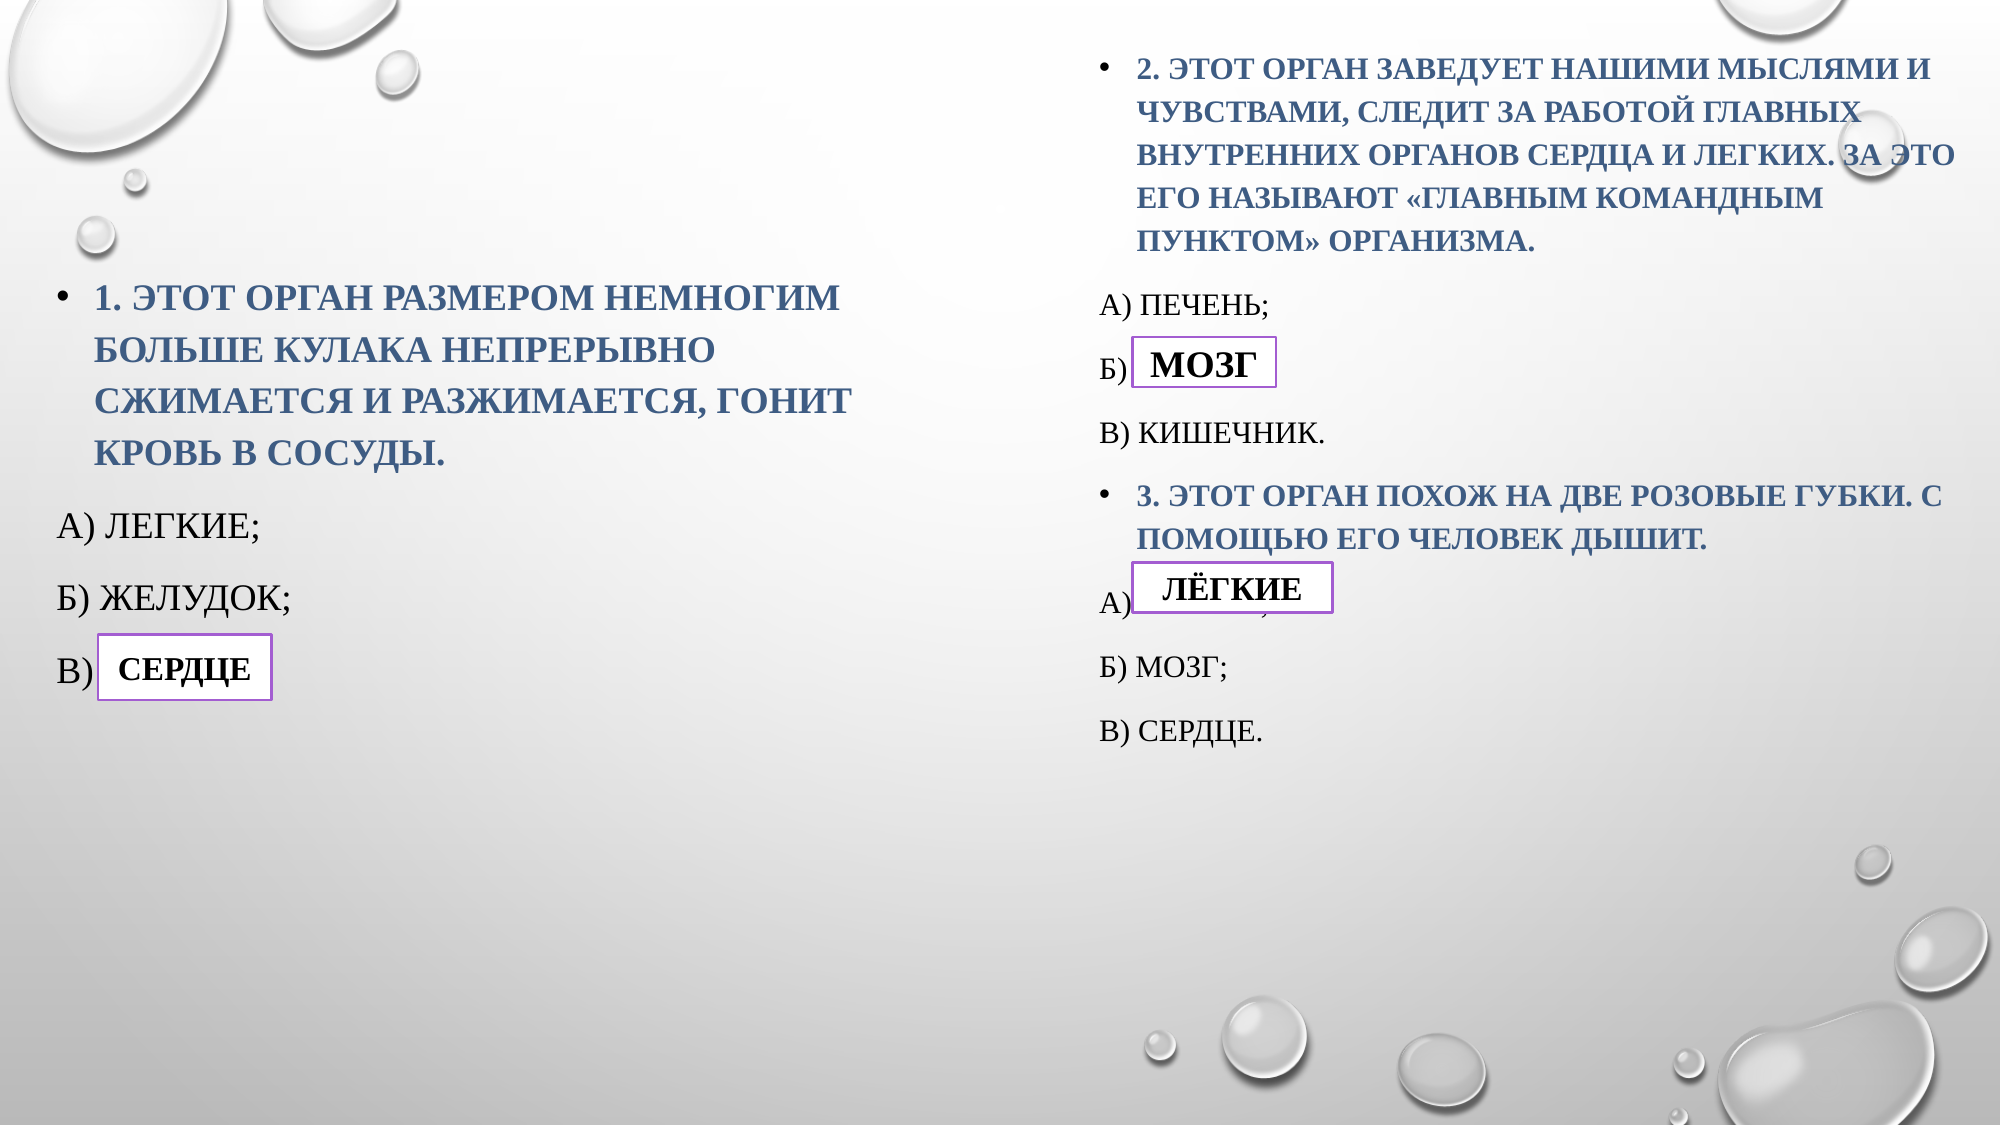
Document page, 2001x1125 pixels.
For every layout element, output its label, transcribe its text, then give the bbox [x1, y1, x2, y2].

text_box МОЗГ [1131, 336, 1277, 388]
text_box СЕРДЦЕ [97, 633, 273, 701]
list 1. Этот орган размером немногим больше кулака непрерывно сжимается и разжимается, гонит кровь в сосуды. а) легкие; б) желудок; в) сердце. [41, 258, 916, 1125]
text_box ЛЁГКИЕ [1131, 561, 1334, 614]
picture [0, 0, 2000, 1125]
list 2. Этот орган заведует нашими мыслями и чувствами, следит за работой главных внутренних органов сердца и легких. За это его называют «главным командным пунктом» организма. а) печень; б) мозг; в) кишечник. 3. Этот орган похож На две розовые губки. С помощью его человек дышит. а) легкие; б) мозг; в) сердце. [1084, 34, 1974, 1125]
